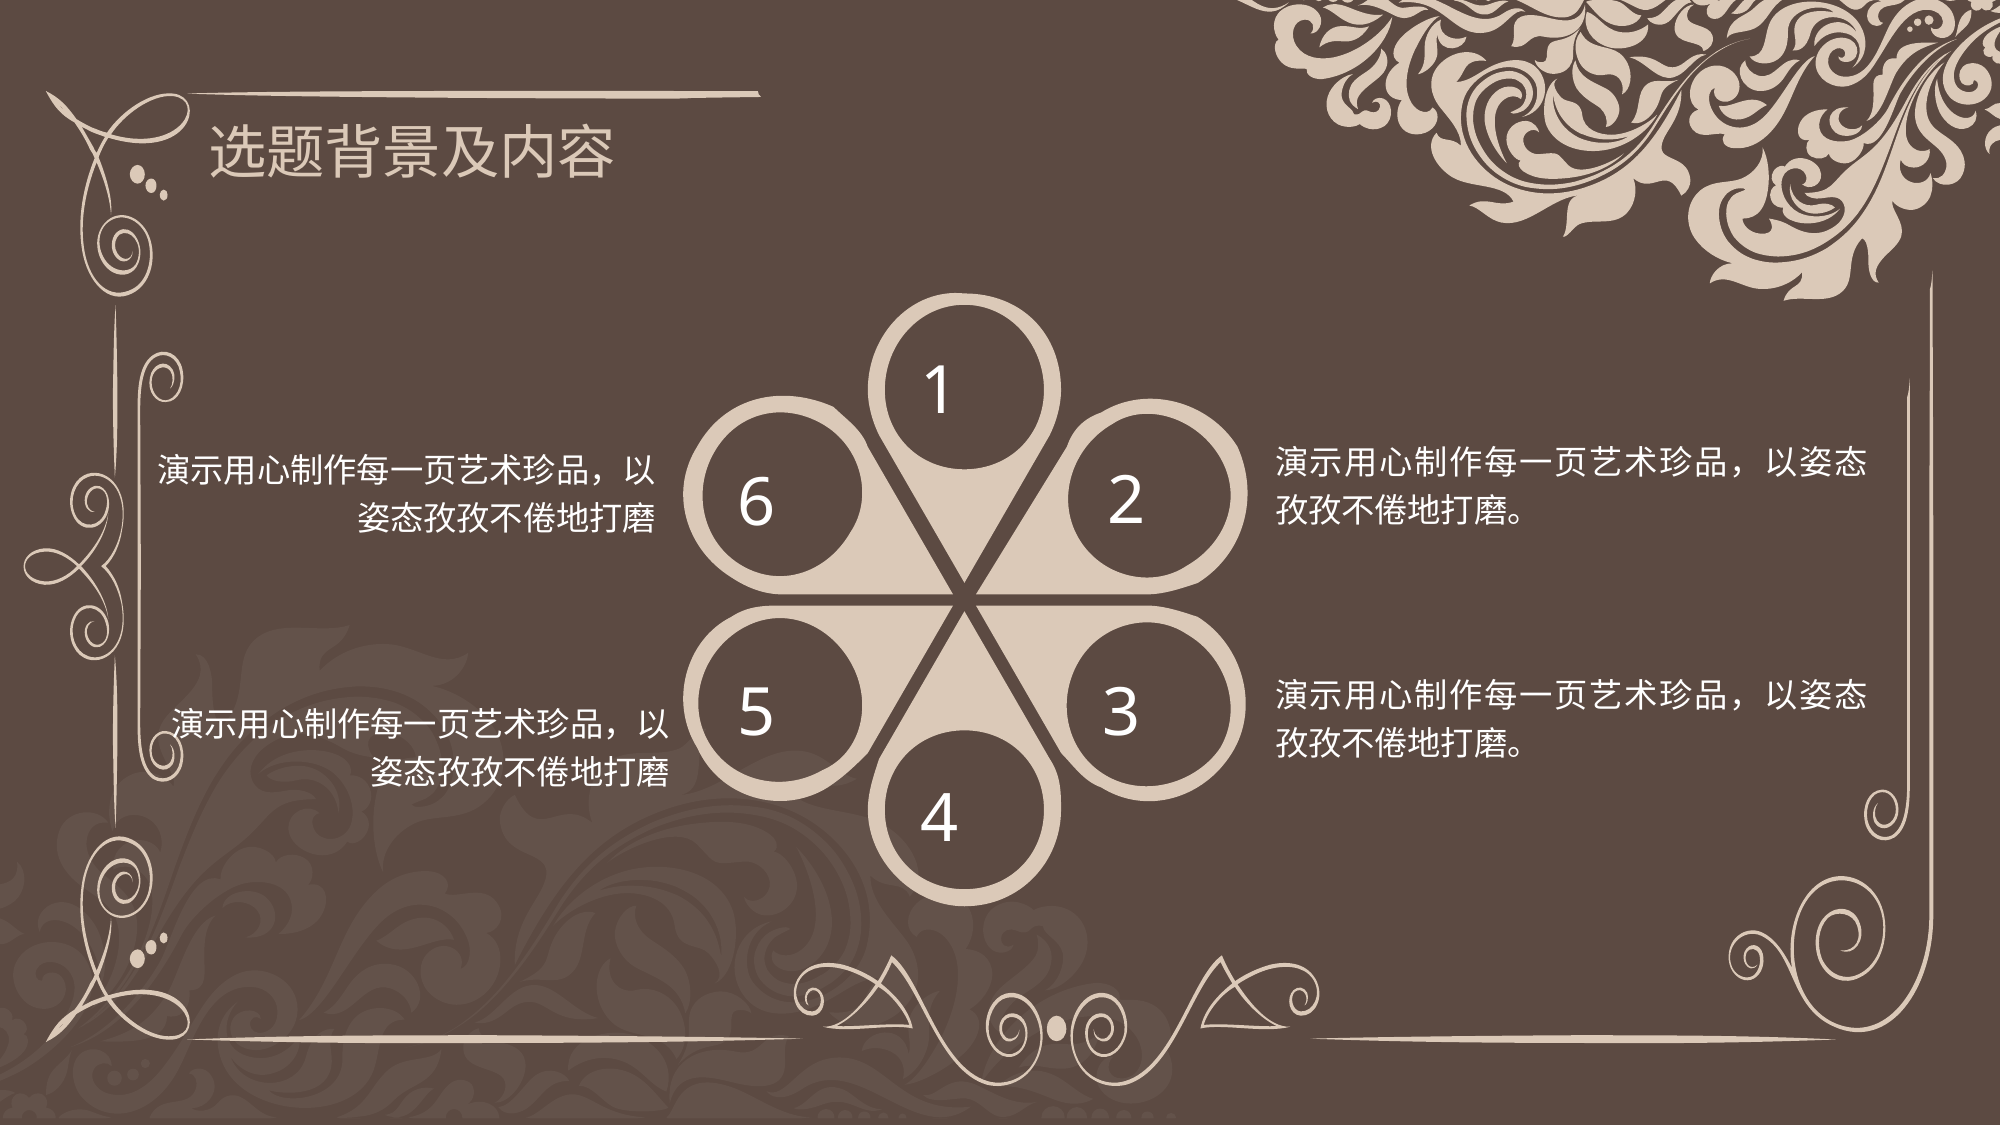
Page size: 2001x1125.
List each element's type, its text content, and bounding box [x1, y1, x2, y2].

text_box 演示用心制作每一页艺术珍品，以姿态孜孜不倦地打磨。 [1261, 658, 1884, 770]
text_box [668, 287, 1261, 907]
text_box 选题背景及内容 [193, 107, 728, 193]
text_box 演示用心制作每一页艺术珍品，以姿态孜孜不倦地打磨 [121, 433, 668, 544]
text_box 演示用心制作每一页艺术珍品，以姿态孜孜不倦地打磨。 [1261, 425, 1884, 537]
text_box 演示用心制作每一页艺术珍品，以姿态孜孜不倦地打磨 [134, 687, 668, 799]
